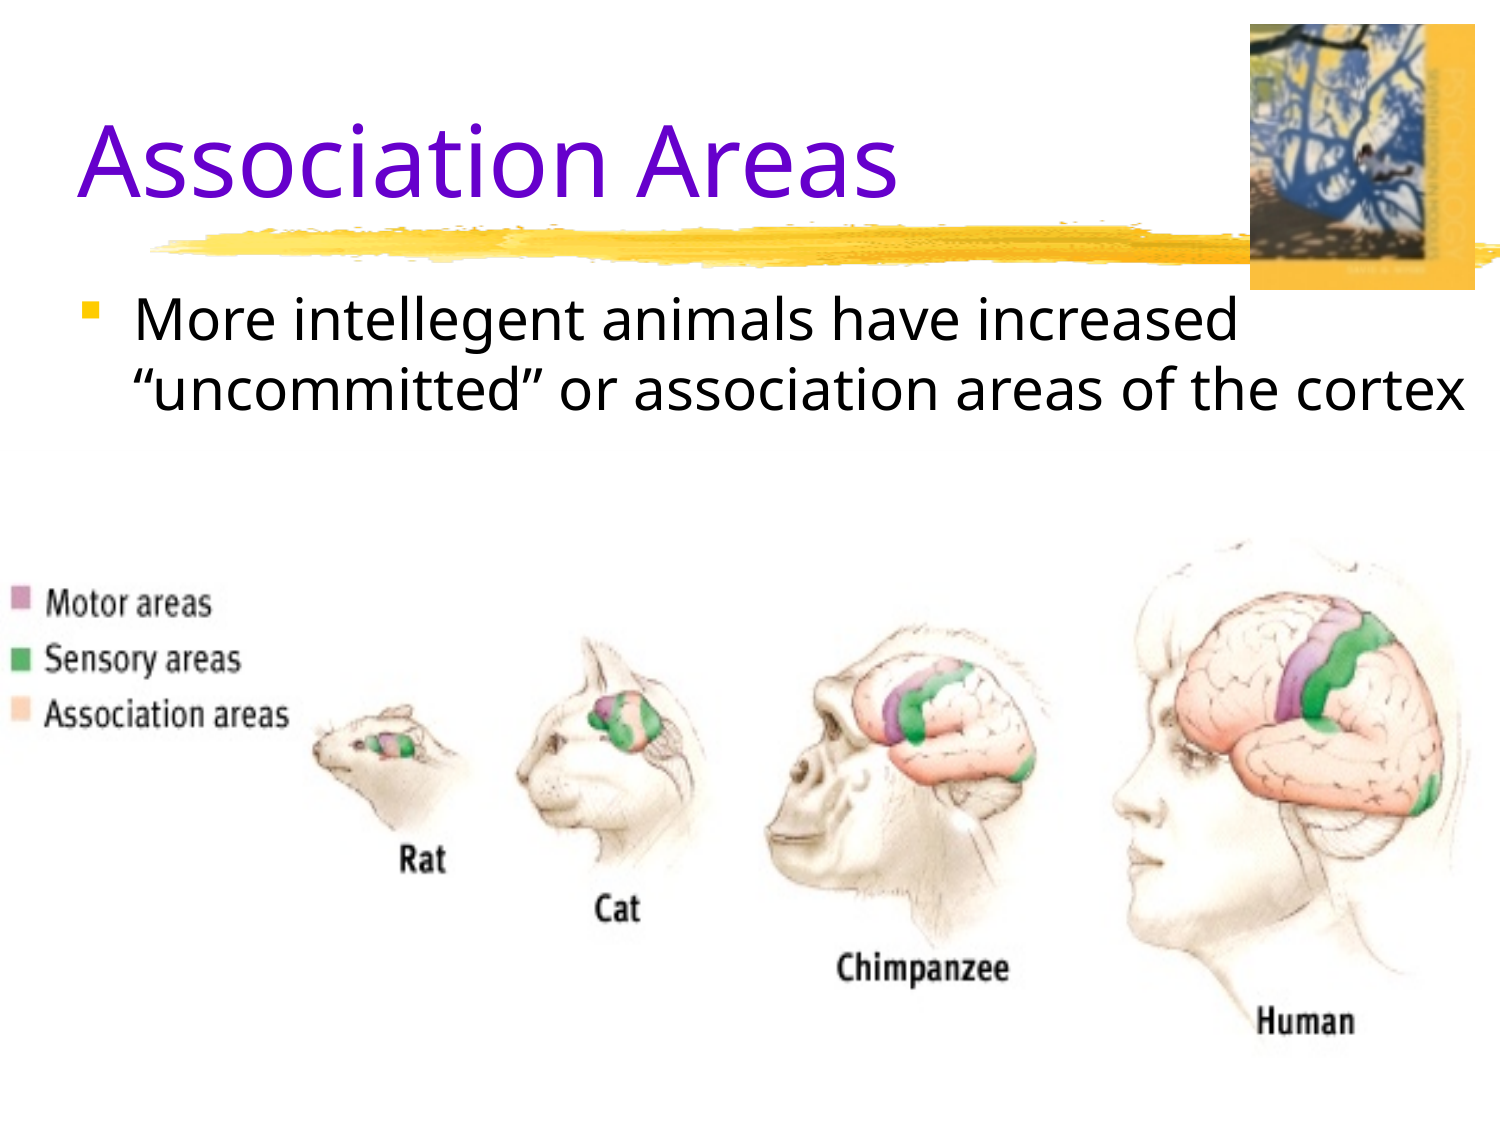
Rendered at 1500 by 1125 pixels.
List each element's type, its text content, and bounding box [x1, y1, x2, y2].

title Association Areas [62, 37, 1209, 226]
list More intellegent animals have increased “uncommitted” or association areas of the cortex [62, 274, 1500, 449]
picture [150, 24, 1500, 290]
picture [0, 449, 1500, 1125]
